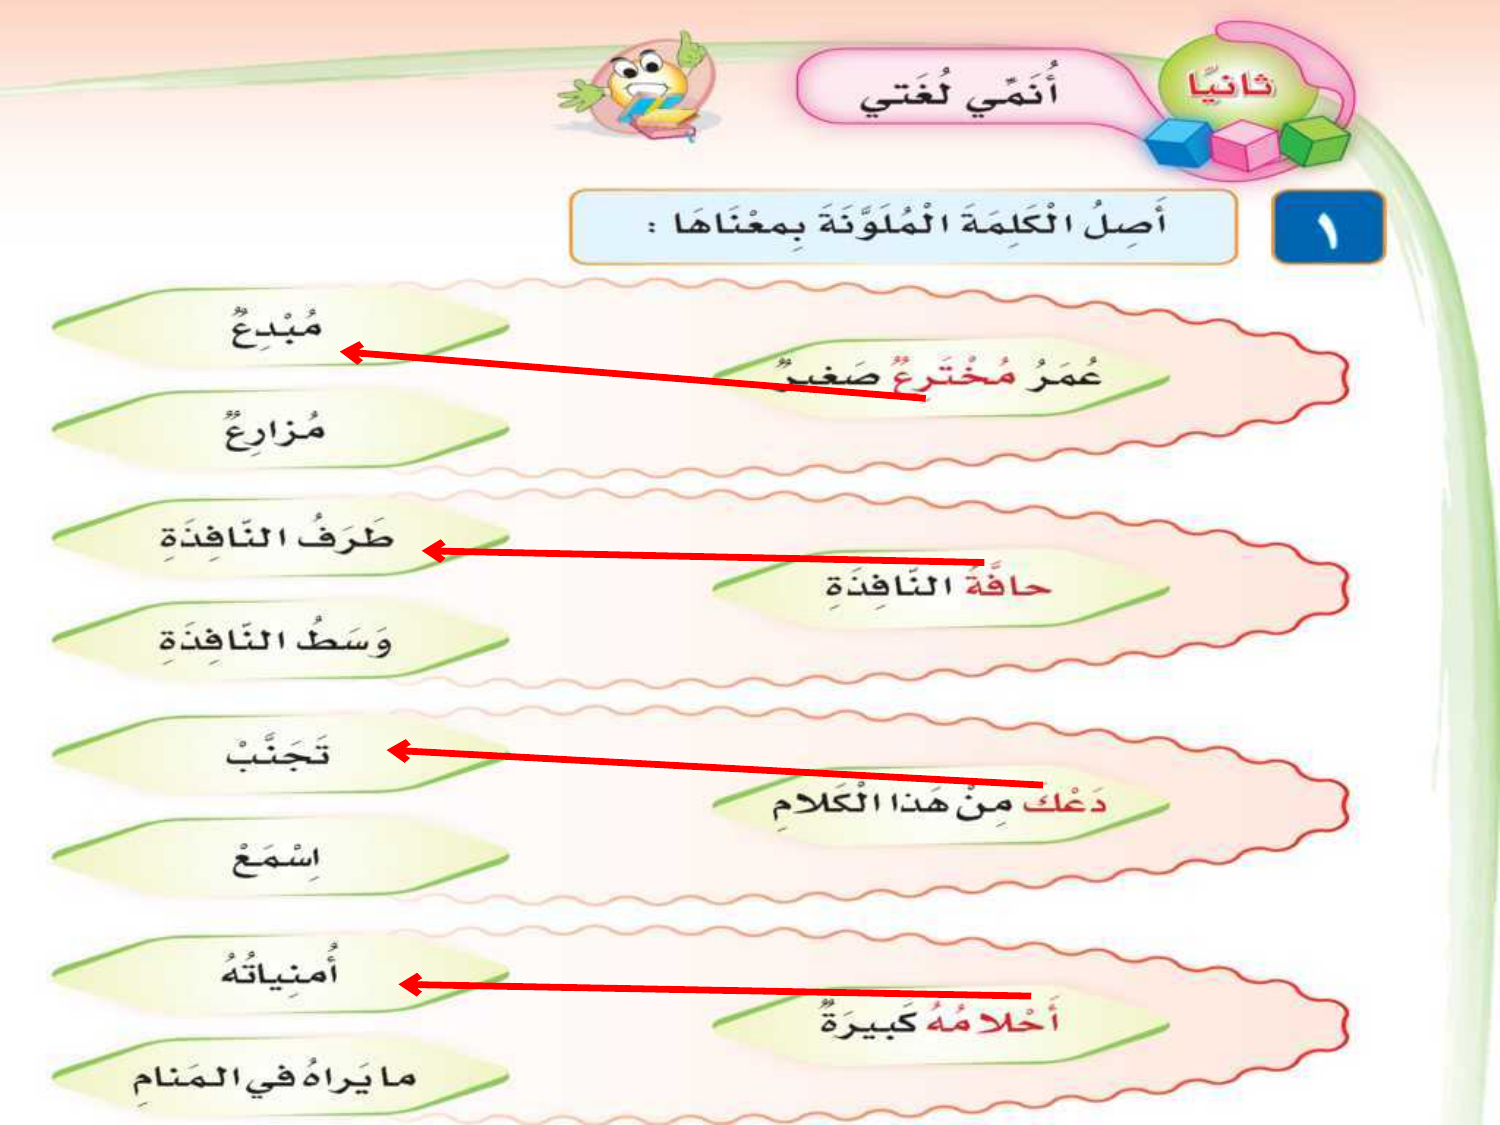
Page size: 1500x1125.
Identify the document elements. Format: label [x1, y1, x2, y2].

text_box [421, 550, 985, 563]
text_box [386, 749, 1044, 786]
text_box [398, 984, 1032, 997]
text_box [339, 351, 926, 399]
picture [0, 0, 1500, 1125]
